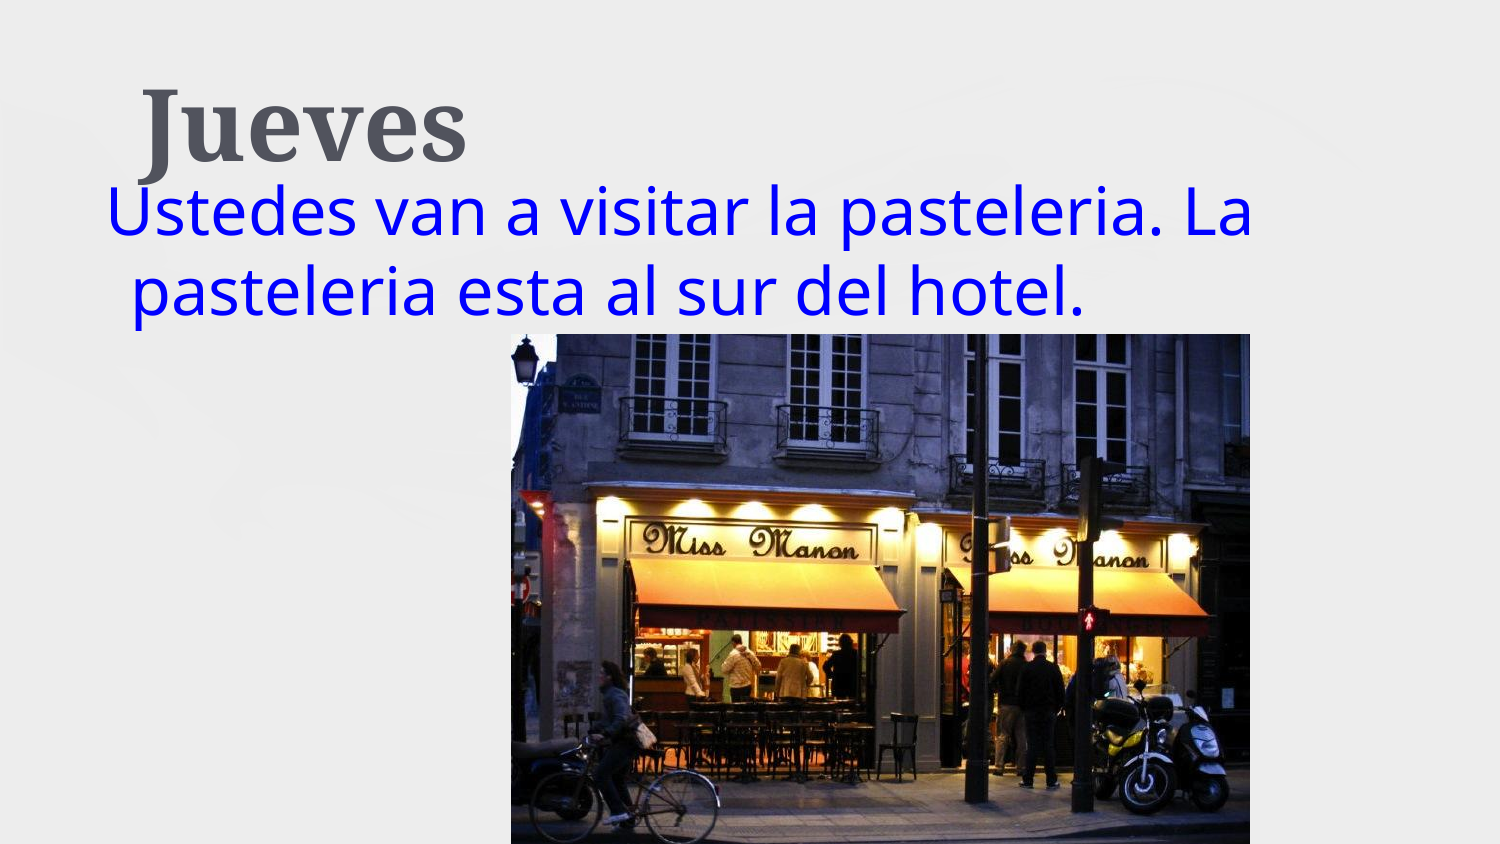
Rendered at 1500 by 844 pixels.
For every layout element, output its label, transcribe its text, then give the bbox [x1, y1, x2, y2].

list Ustedes van a visitar la pasteleria. La pasteleria esta al sur del hotel. [59, 153, 1410, 749]
title Jueves [75, 25, 1425, 197]
picture [510, 334, 1250, 844]
